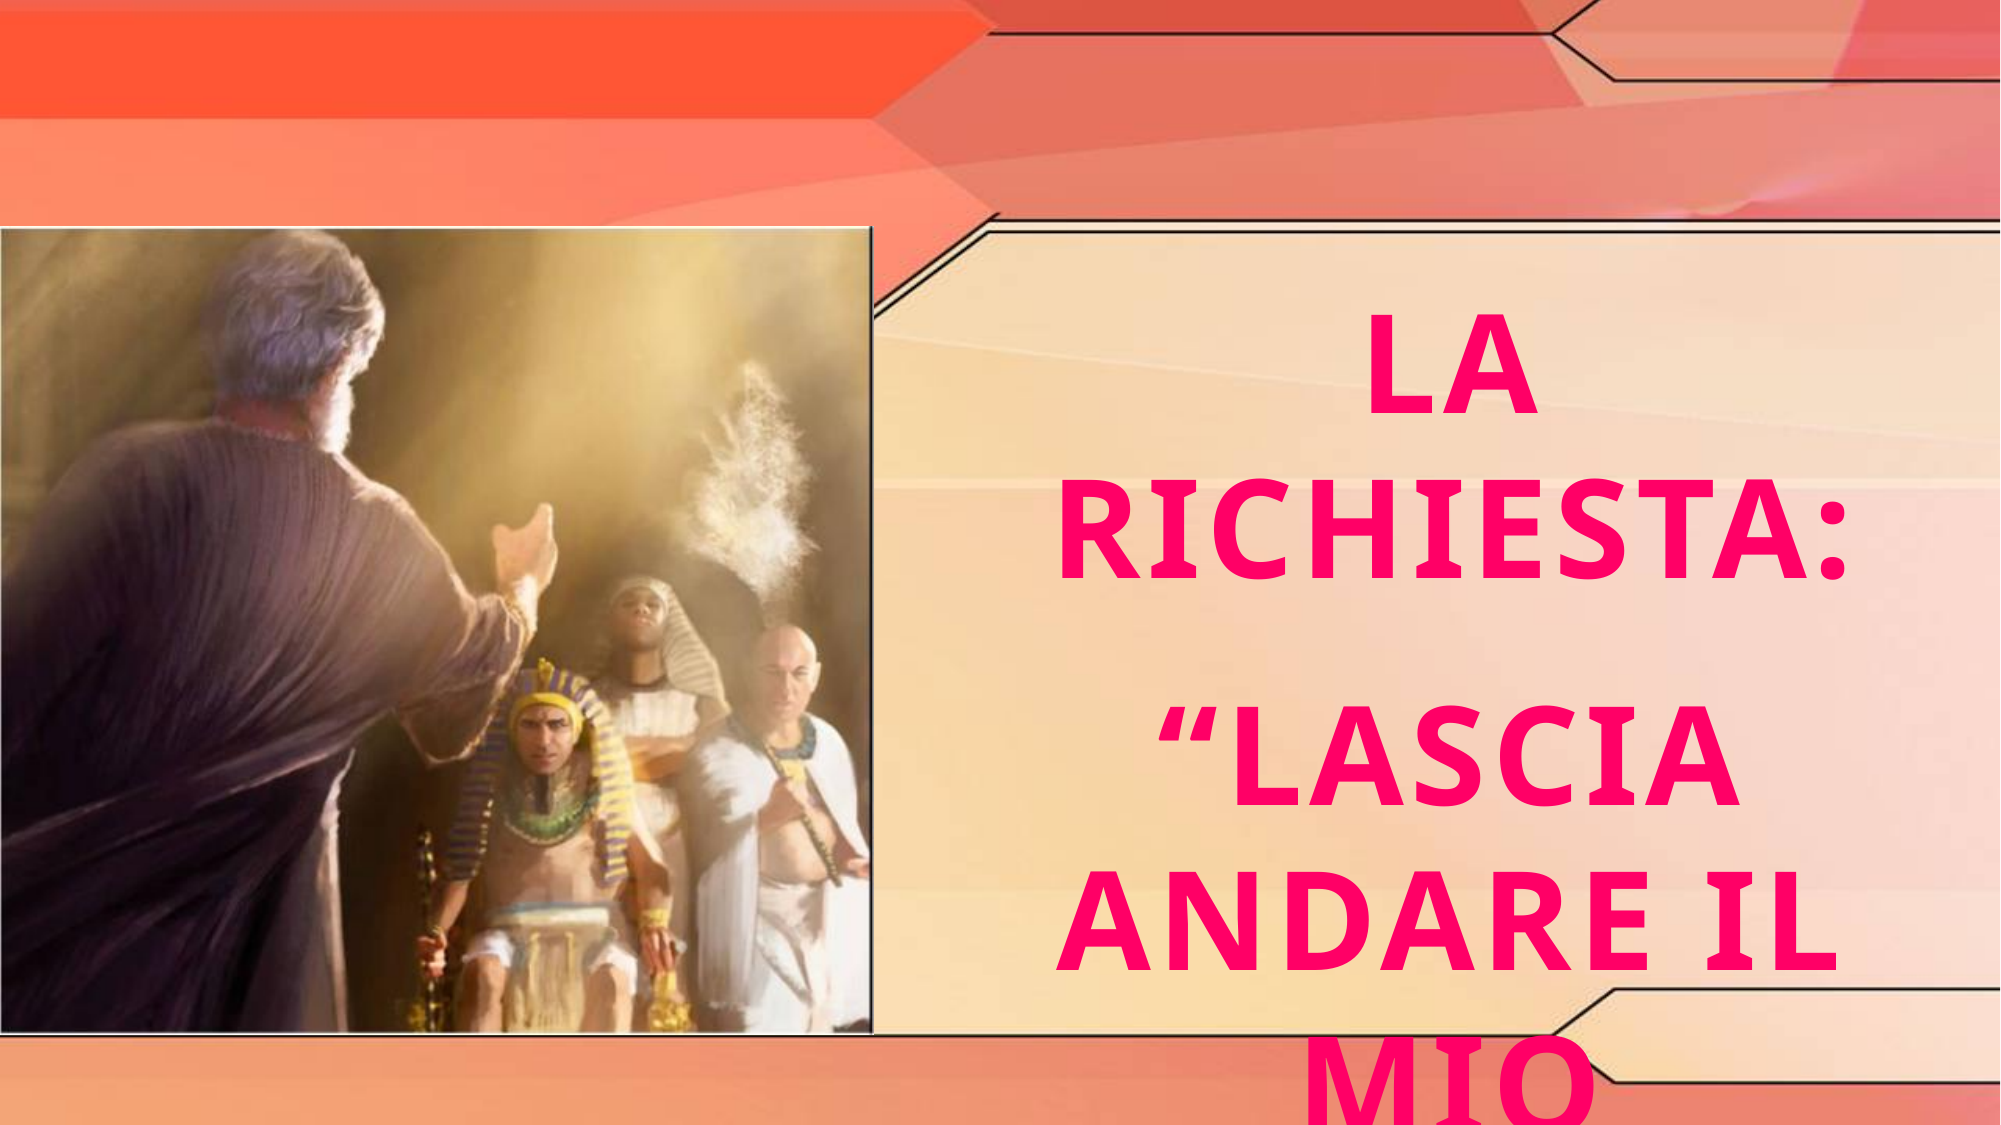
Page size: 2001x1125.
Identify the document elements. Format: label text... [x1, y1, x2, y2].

text_box LA RICHIESTA: “LASCIA ANDARE IL MIO POPOLO” [931, 268, 1974, 1125]
picture [0, 0, 2001, 1125]
